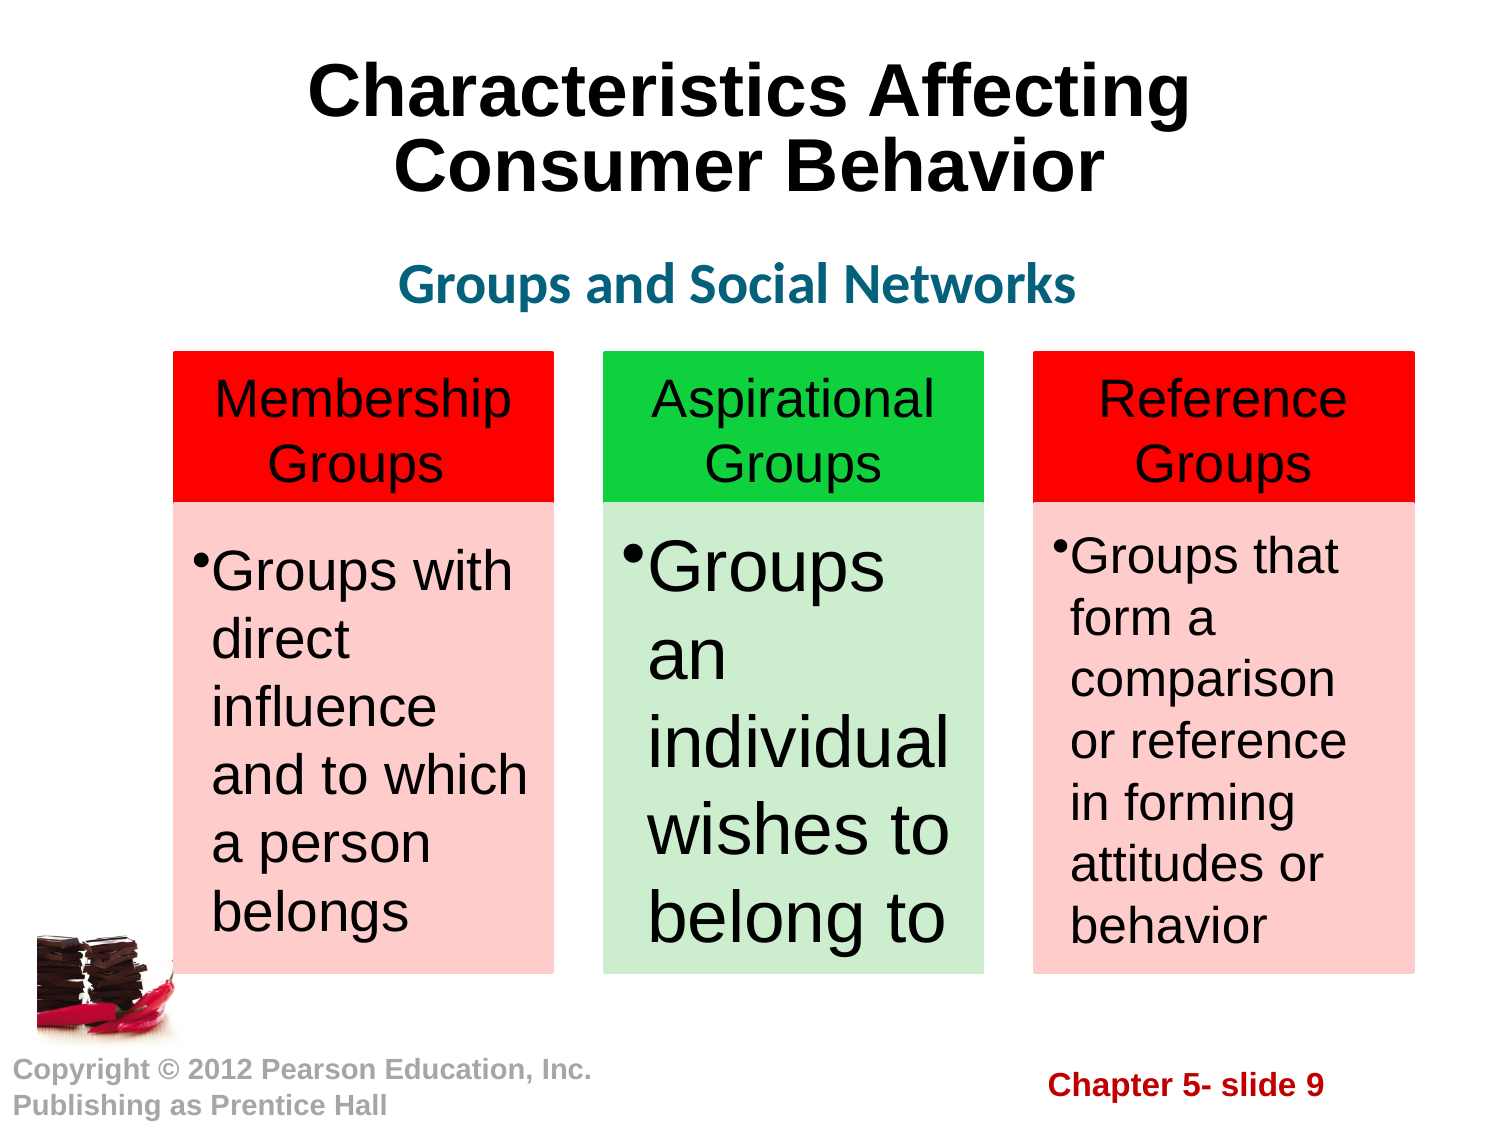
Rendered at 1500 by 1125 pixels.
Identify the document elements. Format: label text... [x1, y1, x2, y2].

picture [37, 924, 188, 1050]
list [174, 349, 1413, 976]
title Characteristics Affecting Consumer Behavior [112, 37, 1388, 226]
list Groups and Social Networks [149, 237, 1326, 301]
